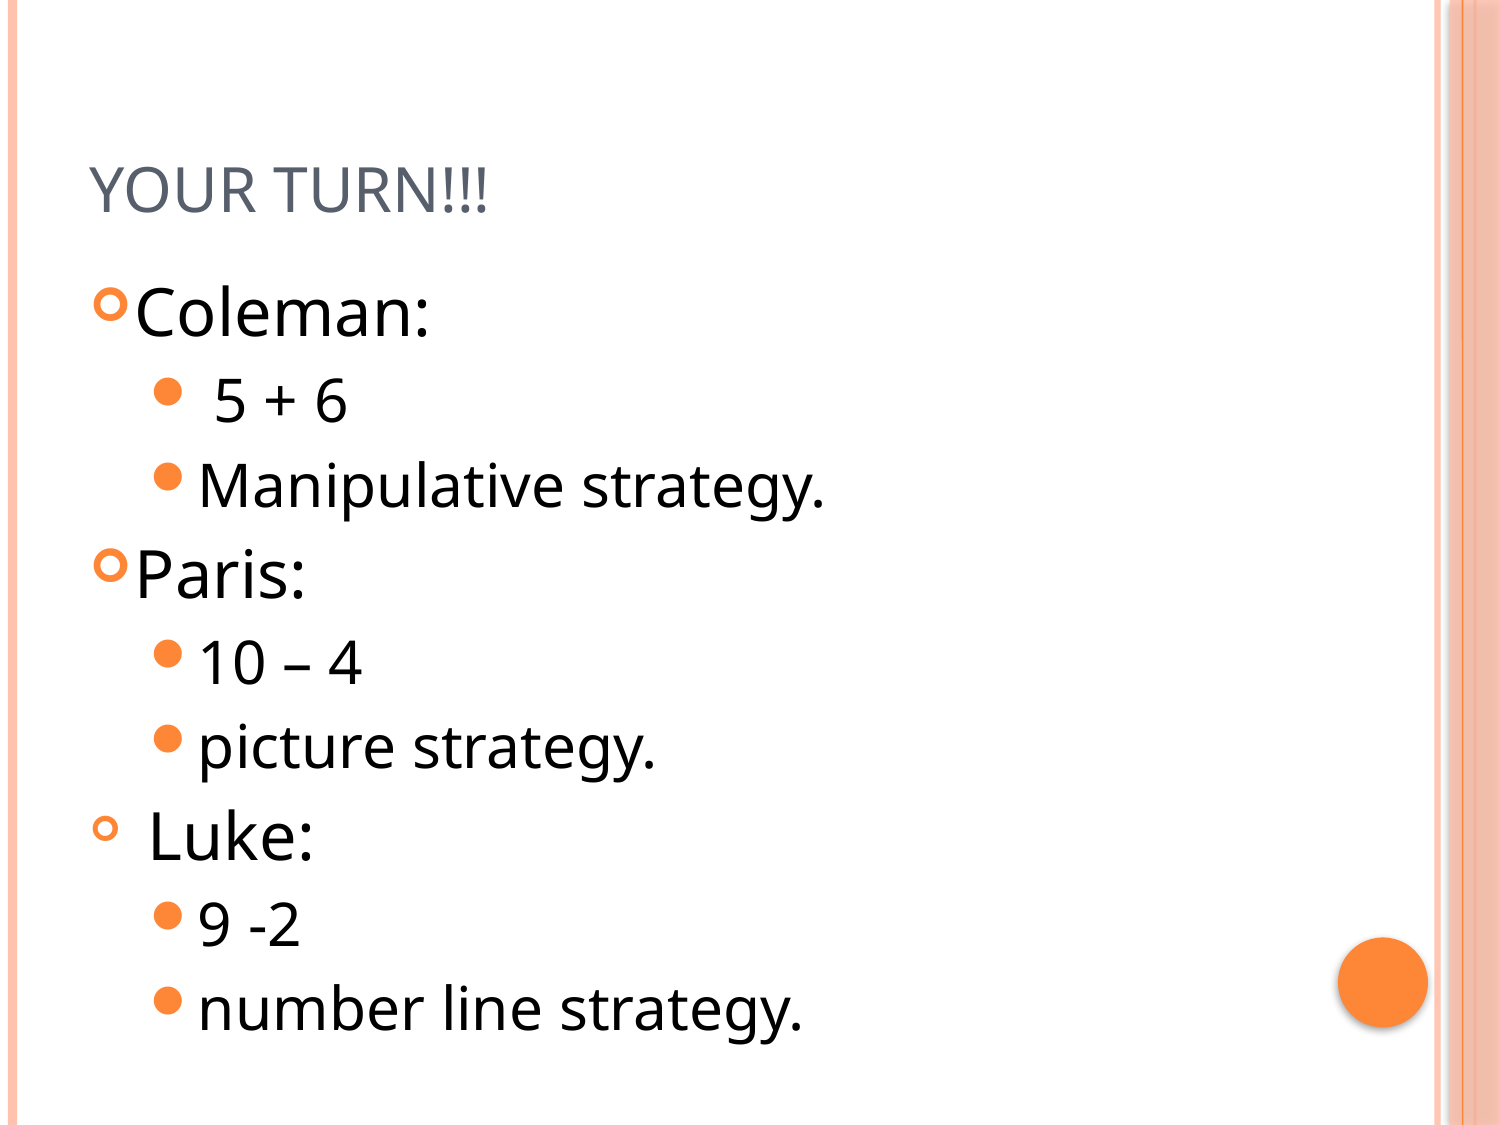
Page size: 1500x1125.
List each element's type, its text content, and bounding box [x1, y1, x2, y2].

title Your Turn!!! [75, 45, 1300, 233]
list Coleman: 5 + 6 Manipulative strategy. Paris: 10 – 4 picture strategy. Luke: 9 -2 number line strategy. [75, 262, 1300, 1062]
